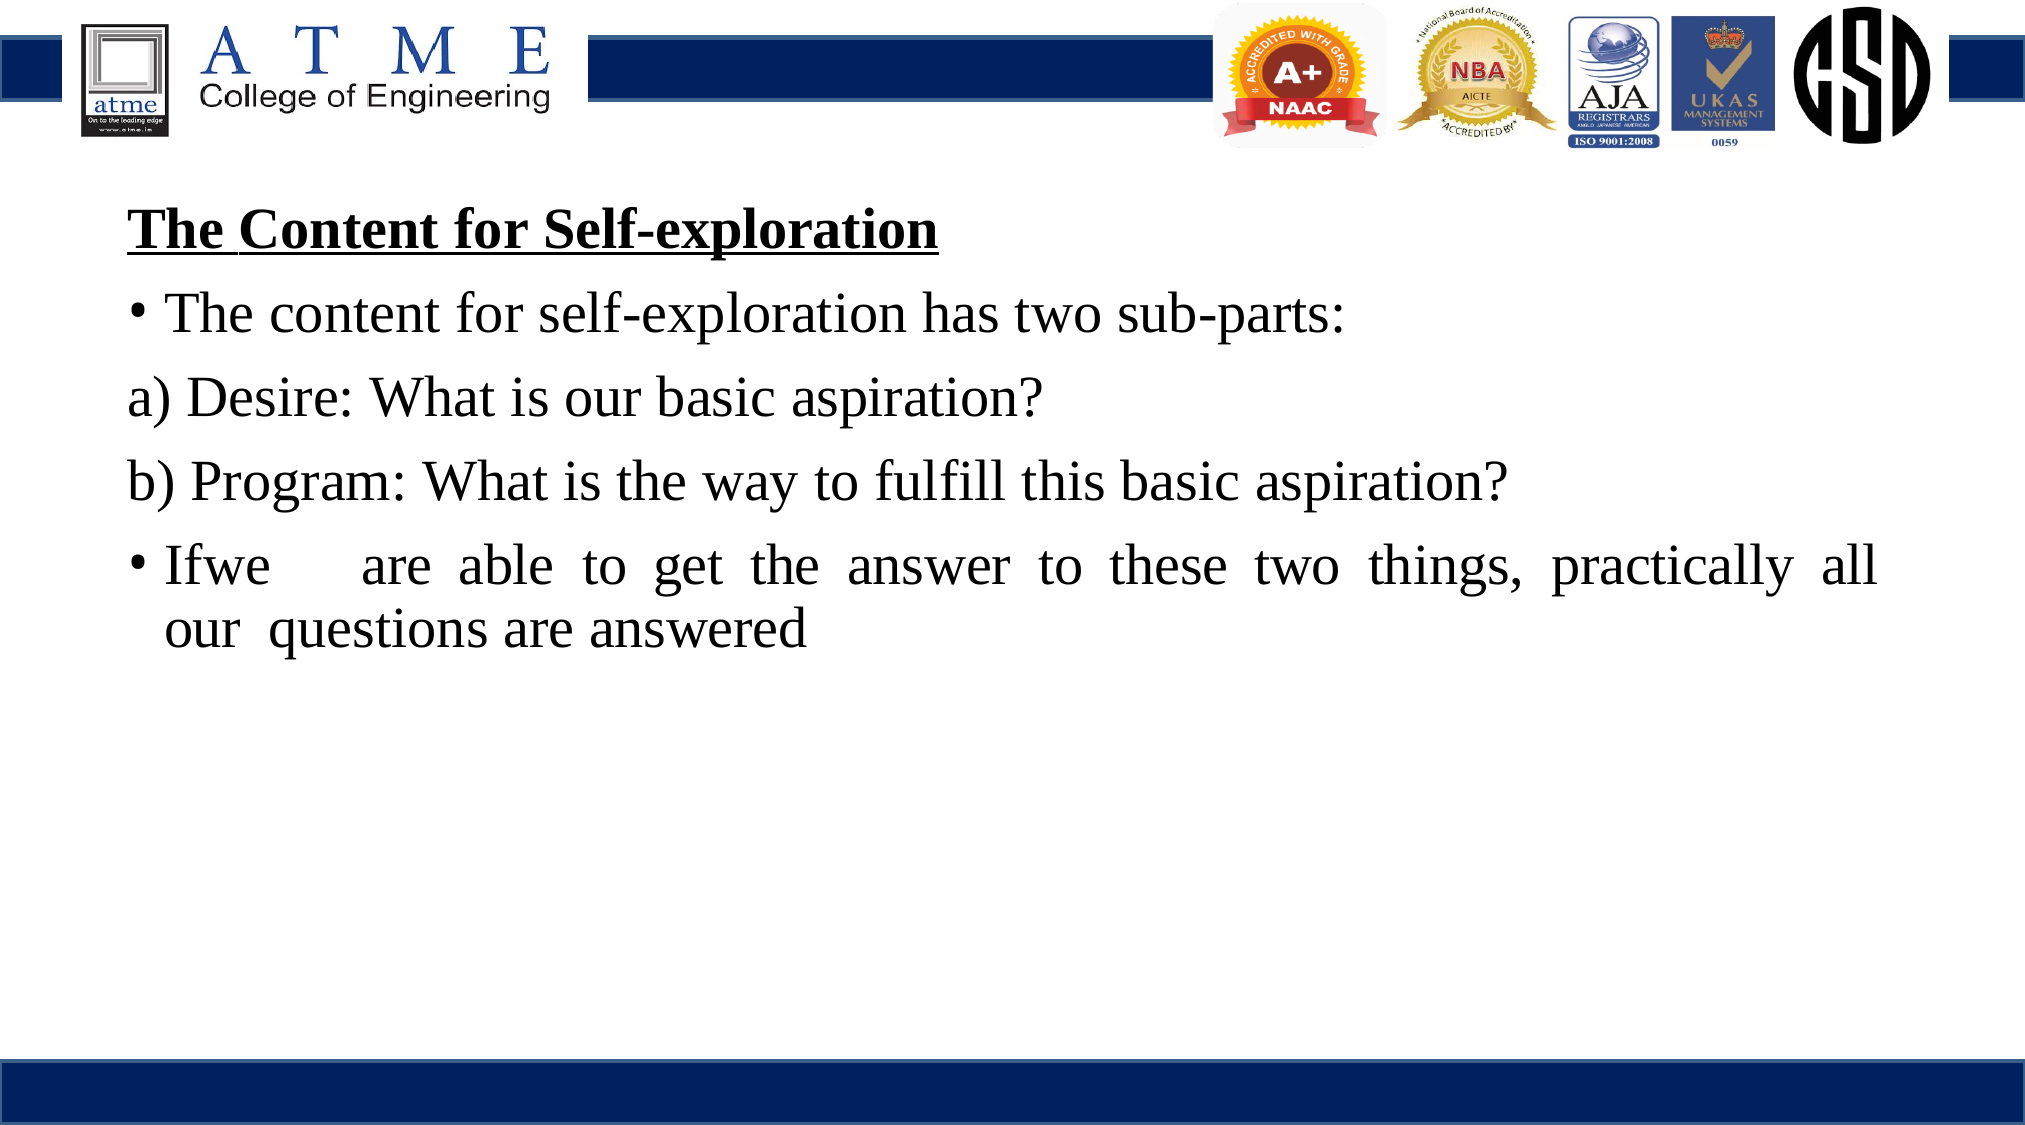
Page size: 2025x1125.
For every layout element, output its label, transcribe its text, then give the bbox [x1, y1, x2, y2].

picture [1212, 0, 1949, 150]
text_box The Content for Self-exploration The content for self-exploration has two sub-parts: Desire: What is our basic aspiration? Program: What is the way to fulfill this basic aspiration? If we are able to get the answer to these two things, practically all our questions are answered [124, 174, 1948, 660]
picture [62, 0, 588, 157]
